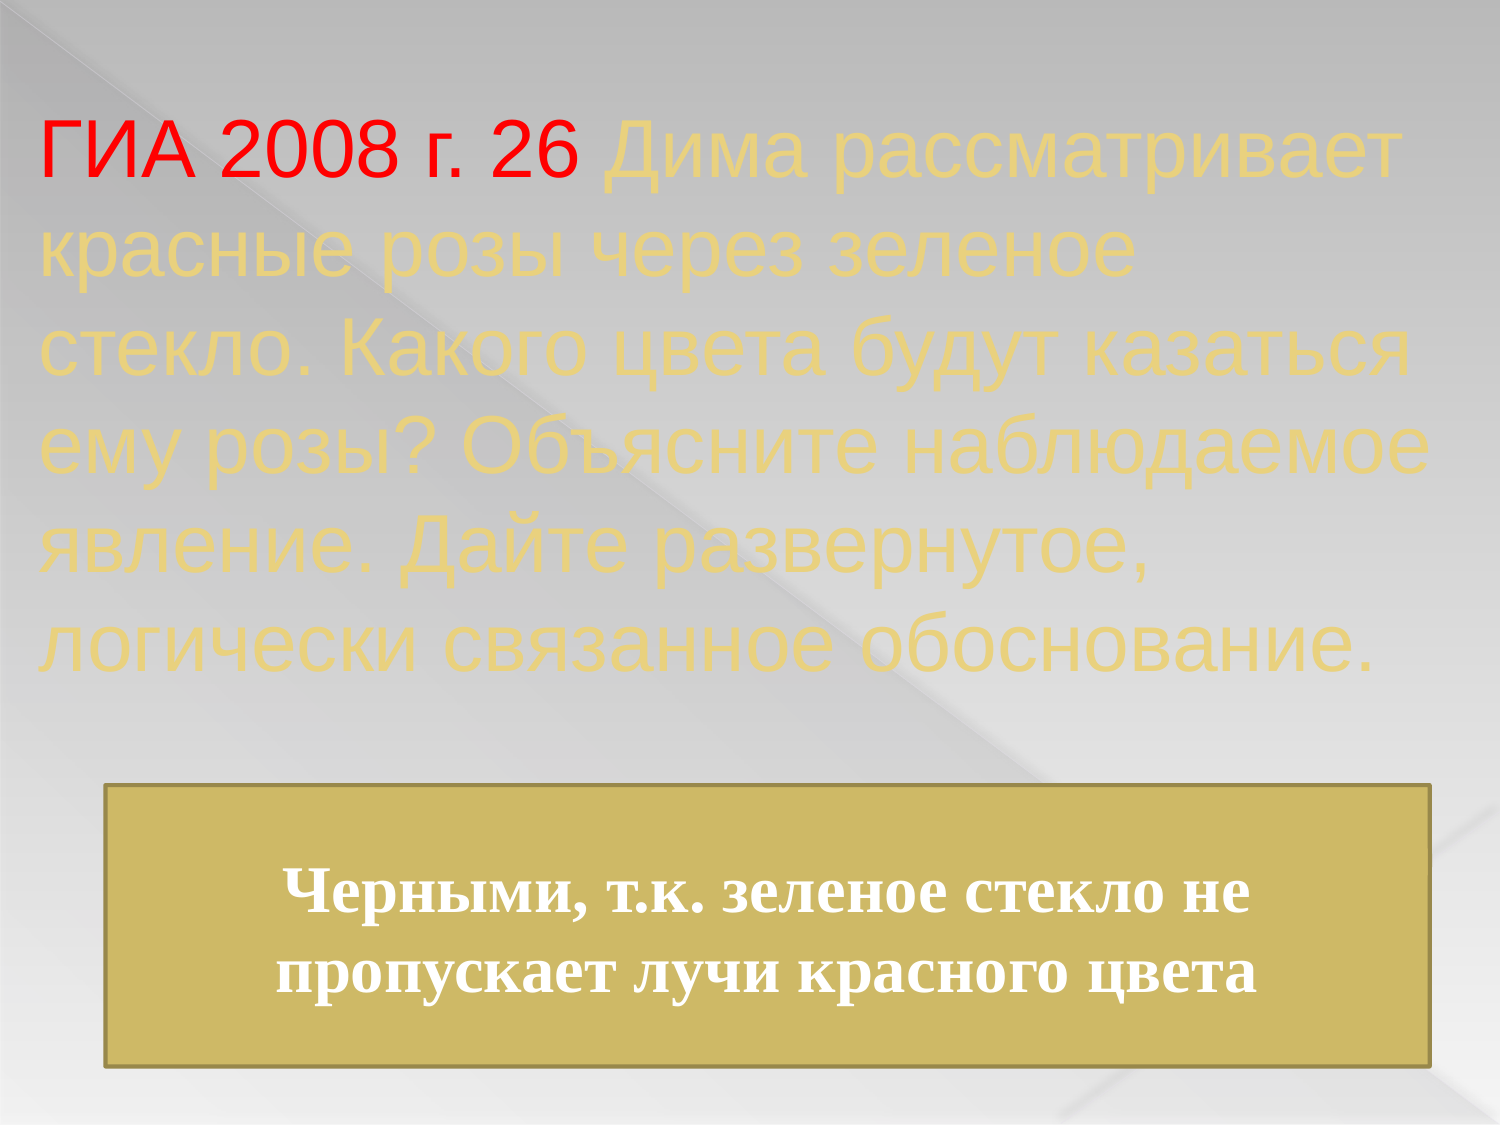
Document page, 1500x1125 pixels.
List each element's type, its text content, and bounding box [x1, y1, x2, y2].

title ГИА 2008 г. 26 Дима рассматривает красные розы через зеленое стекло. Какого цвета будут казаться ему розы? Объясните наблюдаемое явление. Дайте развернутое, логически связанное обоснование. [23, 45, 1454, 739]
text_box Черными, т.к. зеленое стекло не пропускает лучи красного цвета [103, 783, 1433, 1069]
